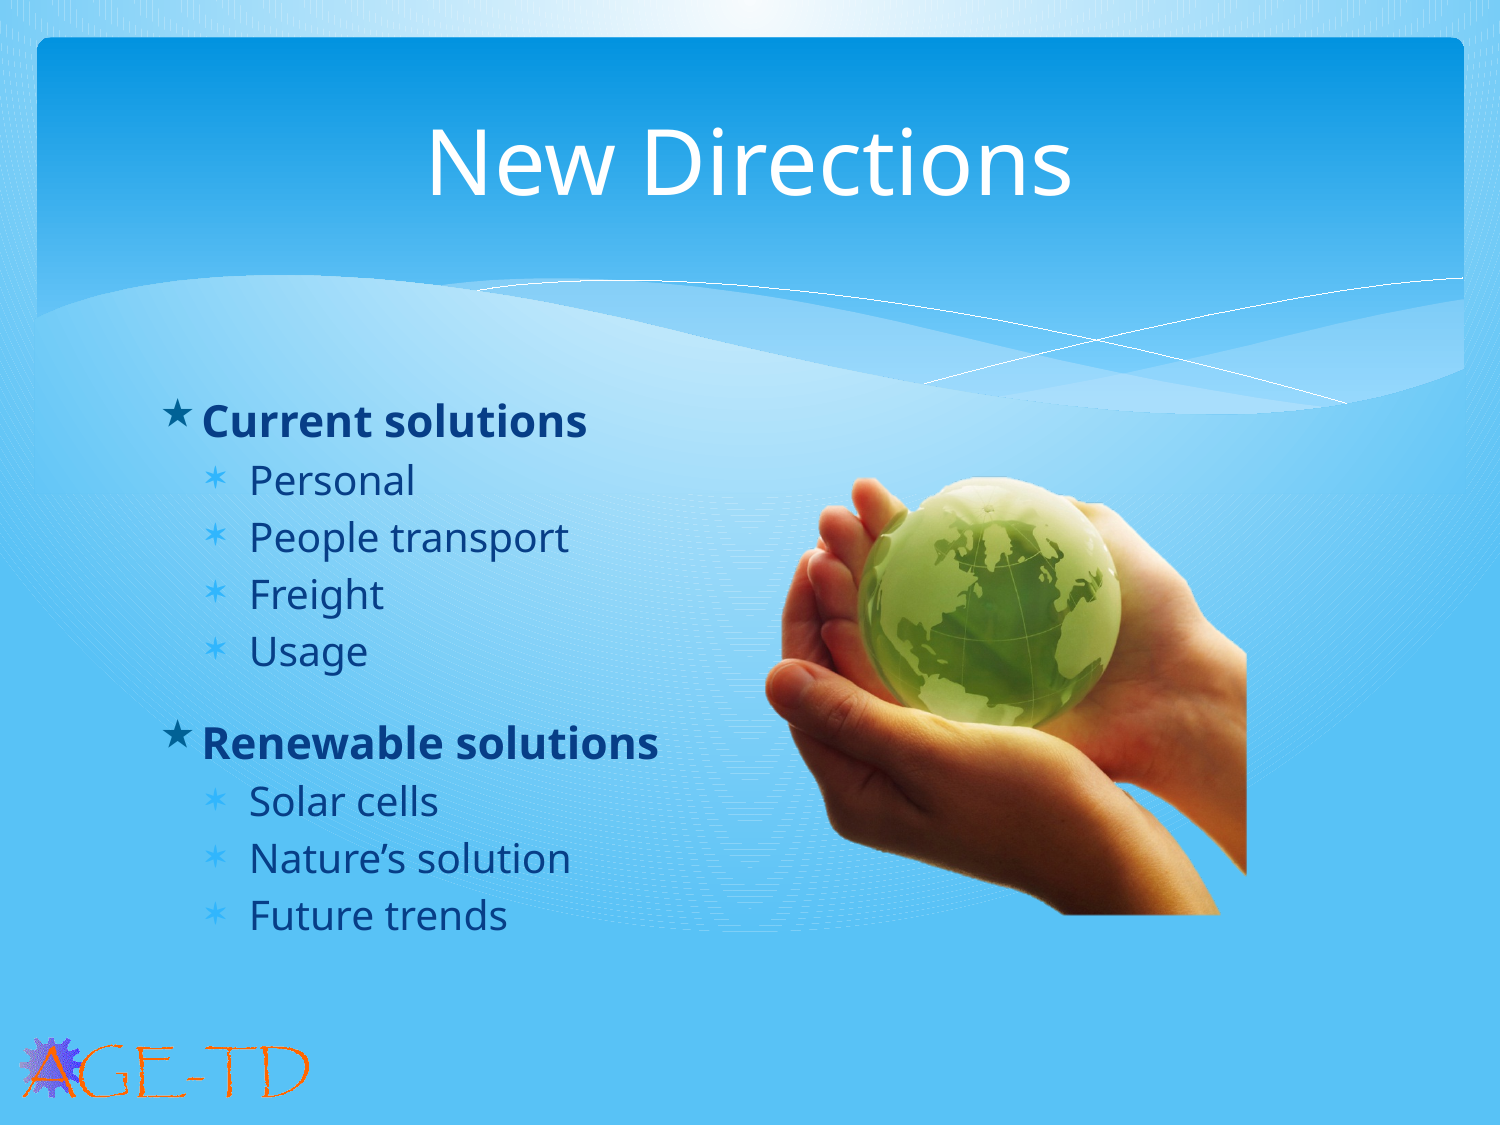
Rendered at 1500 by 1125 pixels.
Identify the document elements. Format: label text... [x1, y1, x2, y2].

list Current solutions Personal People transport Freight Usage Renewable solutions Solar cells Nature’s solution Future trends [143, 385, 1359, 952]
picture [17, 1029, 313, 1118]
title New Directions [75, 55, 1425, 261]
picture [655, 325, 1247, 917]
